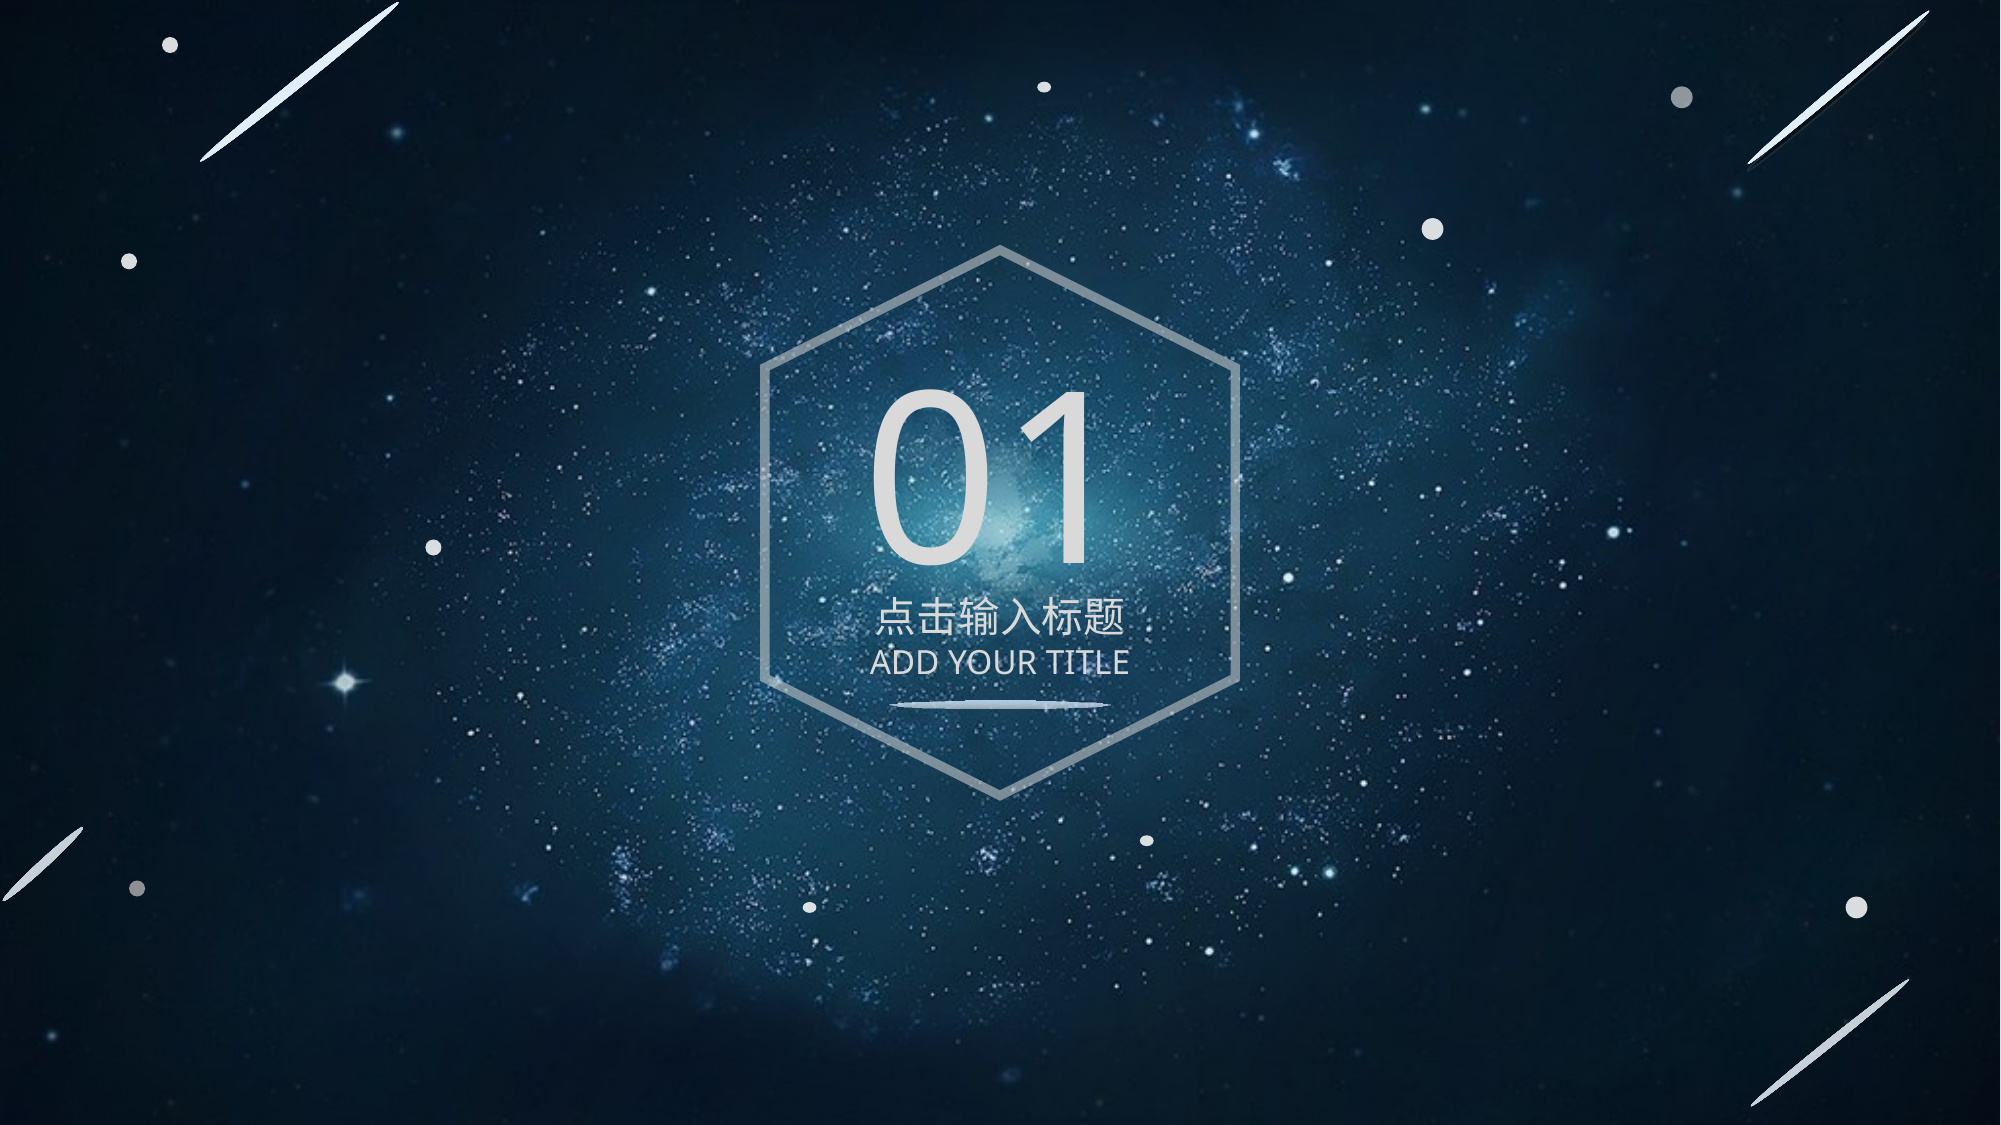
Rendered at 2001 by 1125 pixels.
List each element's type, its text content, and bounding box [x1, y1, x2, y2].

text_box [1, 826, 85, 903]
text_box [801, 900, 818, 914]
text_box [1749, 978, 1911, 1108]
text_box [1420, 217, 1445, 241]
text_box [1036, 80, 1053, 94]
text_box 点击输入标题 ADD YOUR TITLE [854, 583, 1146, 689]
text_box [1746, 9, 1931, 166]
text_box [763, 248, 1237, 797]
text_box 01 [848, 316, 863, 324]
text_box [119, 252, 139, 271]
text_box [127, 879, 147, 898]
text_box [198, 0, 401, 163]
text_box [887, 699, 1113, 710]
text_box [1138, 834, 1155, 848]
text_box [1844, 895, 1869, 920]
picture [0, 0, 2001, 1125]
text_box [160, 35, 180, 55]
text_box [1669, 85, 1694, 110]
text_box [424, 538, 443, 557]
text_box 01 [1137, 316, 1152, 324]
